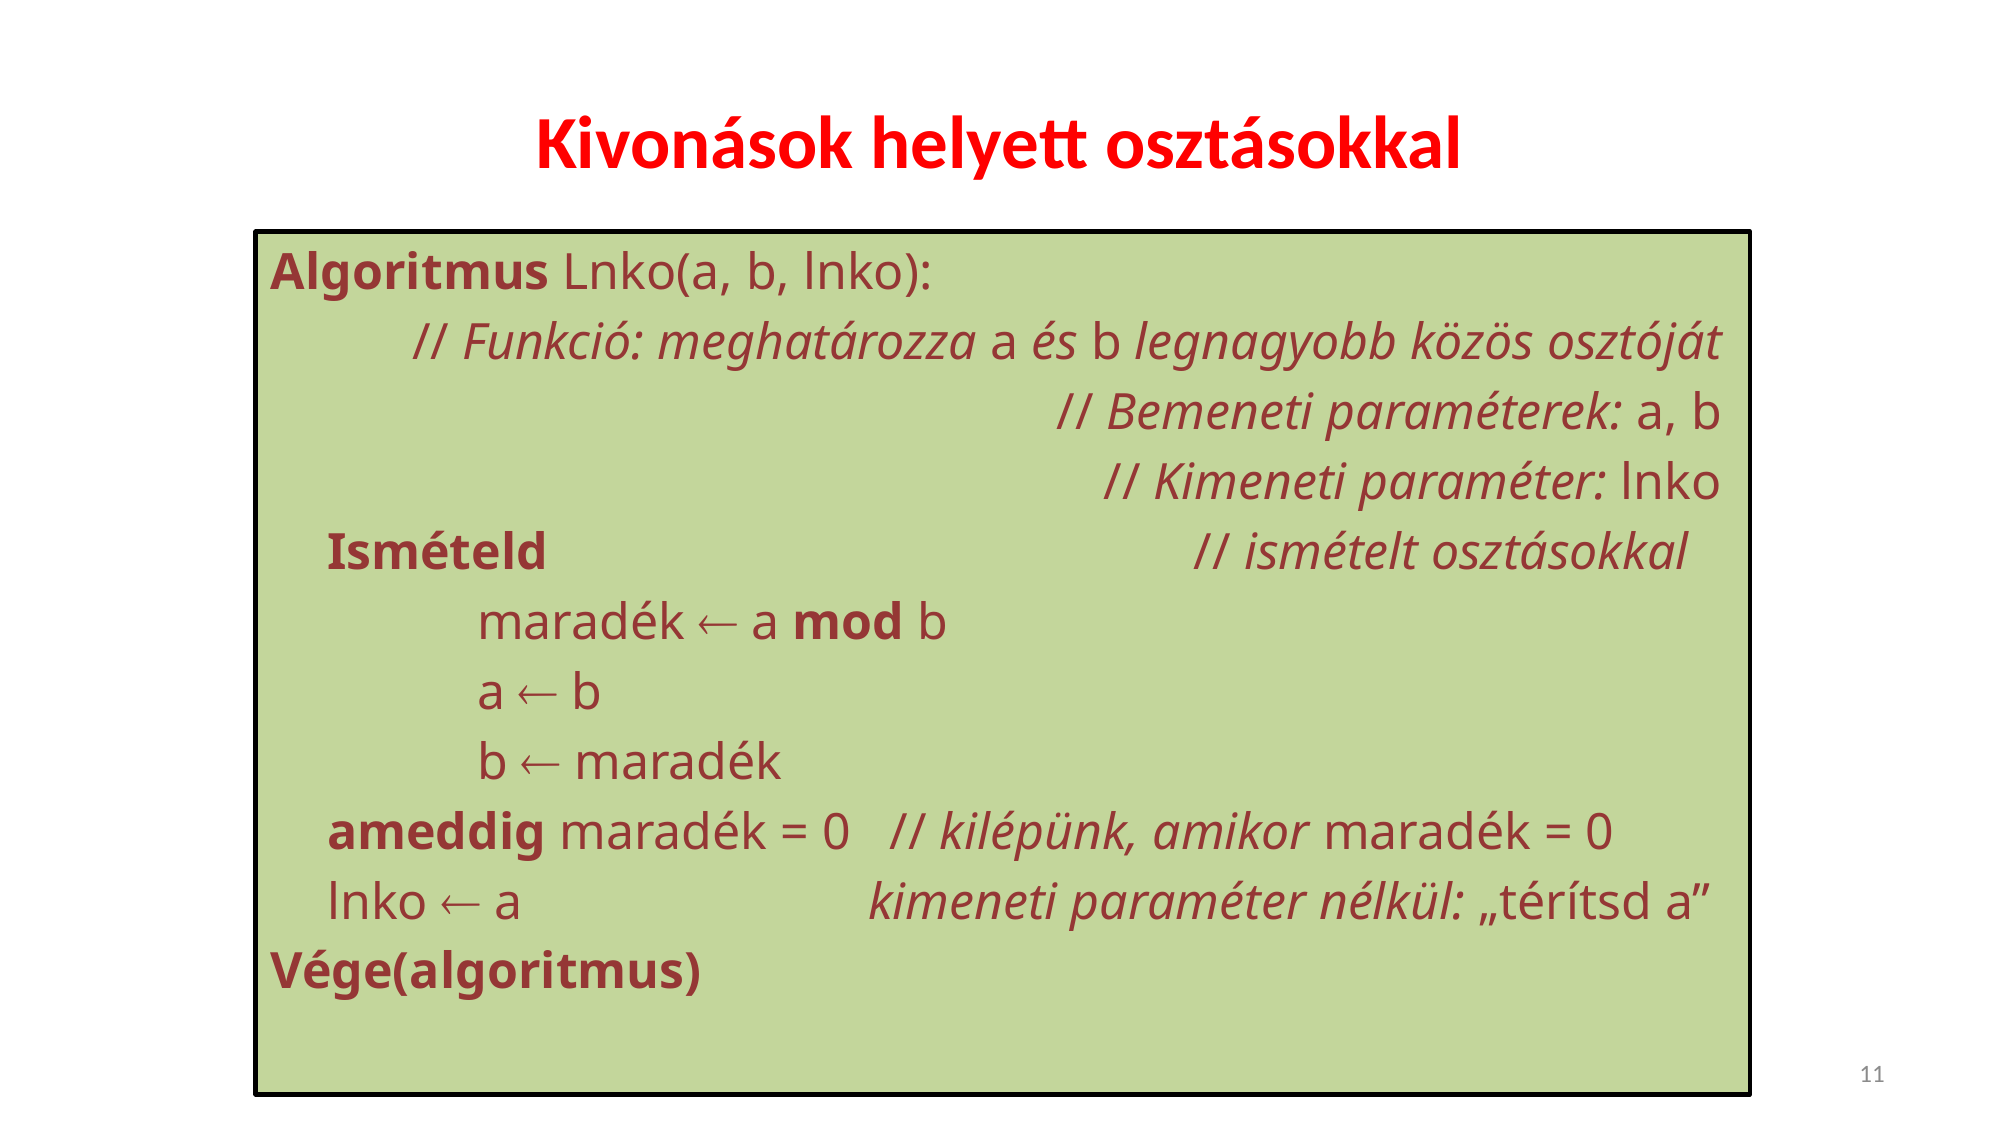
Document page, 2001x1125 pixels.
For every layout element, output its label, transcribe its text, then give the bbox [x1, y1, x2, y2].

title Kivonások helyett osztásokkal [99, 45, 1900, 233]
list Algoritmus Lnko(a, b, lnko): // Funkció: meghatározza a és b legnagyobb közös osztóját // Bemeneti paraméterek: a, b // Kimeneti paraméter: lnko Ismételd // ismételt osztásokkal maradék  a mod b a  b b  maradék ameddig maradék = 0 // kilépünk, amikor maradék = 0 lnko  a kimeneti paraméter nélkül: „térítsd a” Vége(algoritmus) [255, 231, 1750, 1095]
slide_number 11 [1433, 1042, 1900, 1103]
